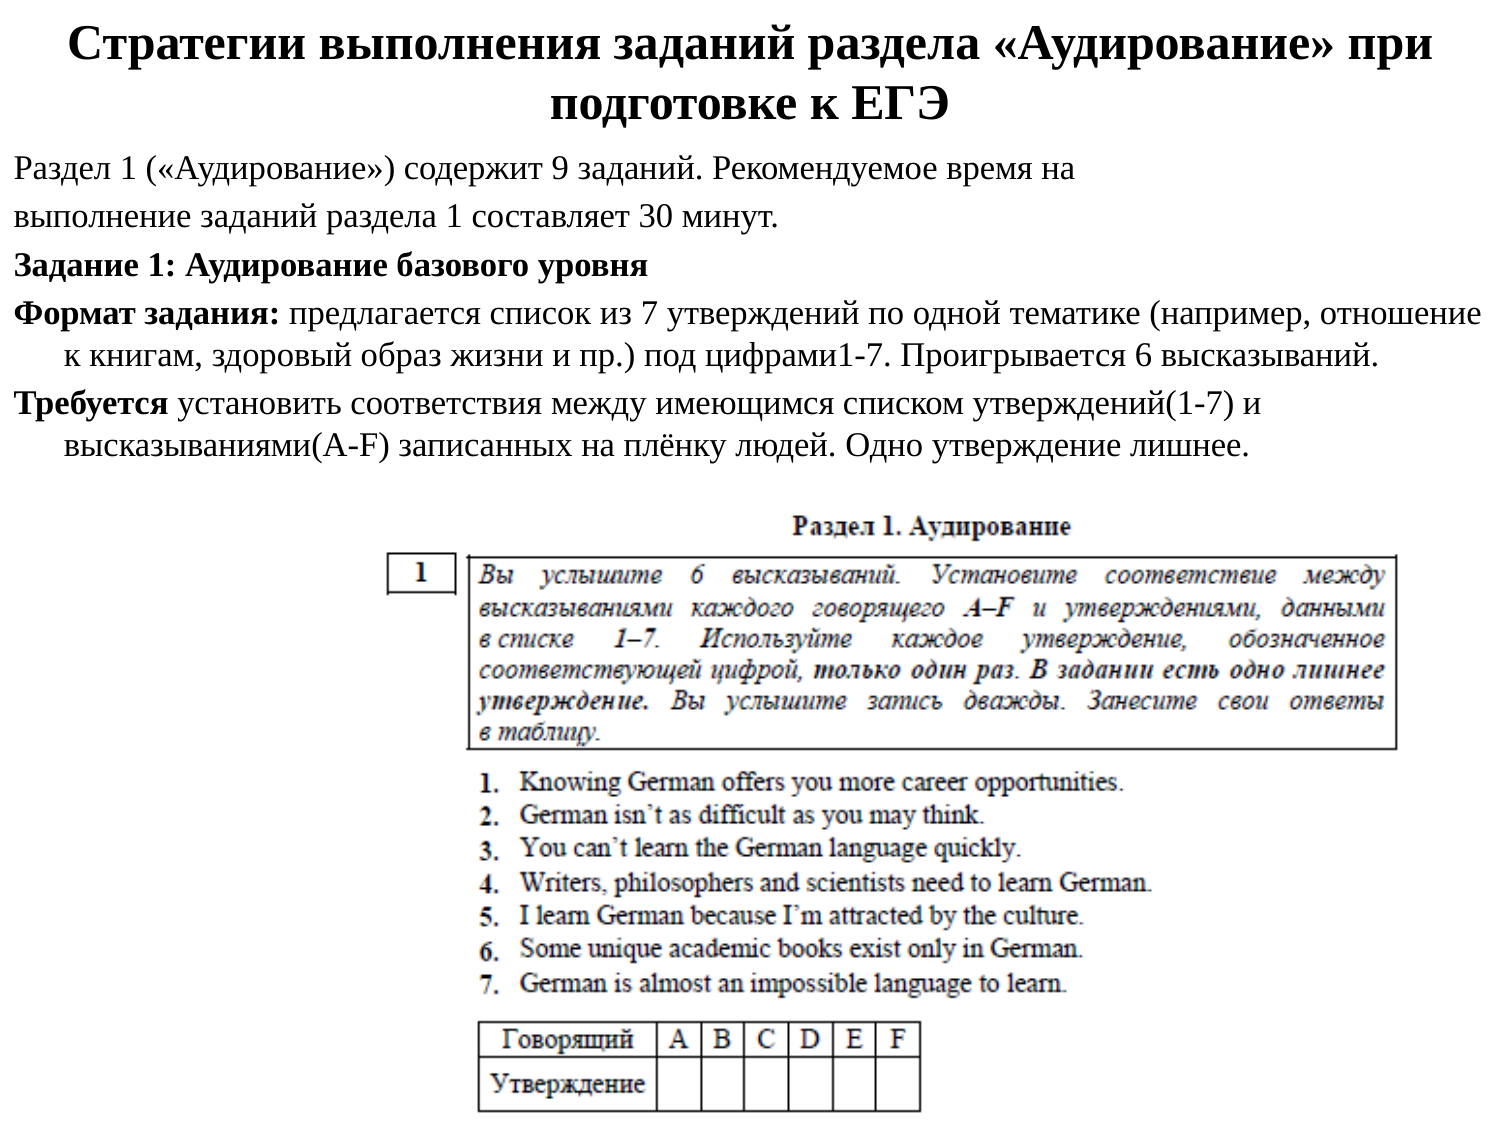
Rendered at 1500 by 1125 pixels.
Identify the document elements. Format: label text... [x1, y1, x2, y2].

picture [365, 491, 1419, 1125]
title Стратегии выполнения заданий раздела «Аудирование» при подготовке к ЕГЭ [29, 0, 1471, 137]
list Раздел 1 («Аудирование») содержит 9 заданий. Рекомендуемое время на выполнение заданий раздела 1 составляет 30 минут. Задание 1: Аудирование базового уровня Формат задания: предлагается список из 7 утверждений по одной тематике (например, отношение к книгам, здоровый образ жизни и пр.) под цифрами1-7. Проигрывается 6 высказываний. Требуется установить соответствия между имеющимся списком утверждений(1-7) и высказываниями(A-F) записанных на плёнку людей. Одно утверждение лишнее. [0, 137, 1499, 516]
